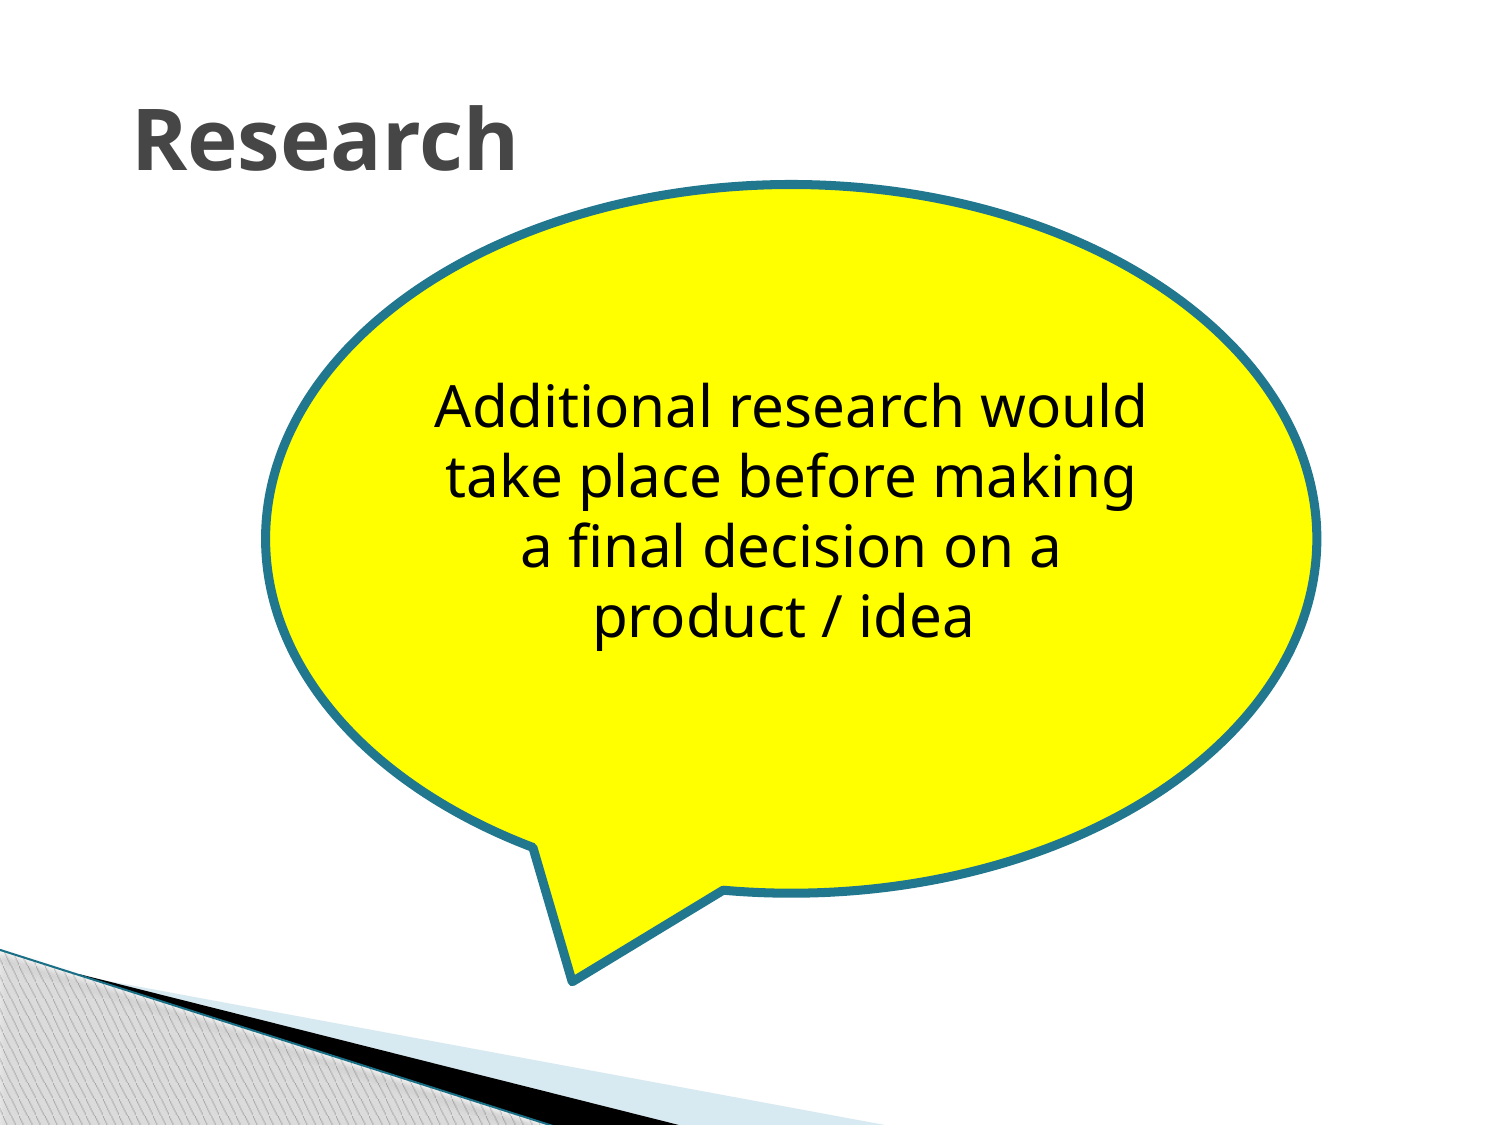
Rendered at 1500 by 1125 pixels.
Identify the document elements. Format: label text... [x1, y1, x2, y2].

text_box [261, 179, 1322, 987]
text_box Additional research would take place before making a final decision on a product / idea [407, 361, 1176, 657]
title Research [116, 42, 1467, 231]
